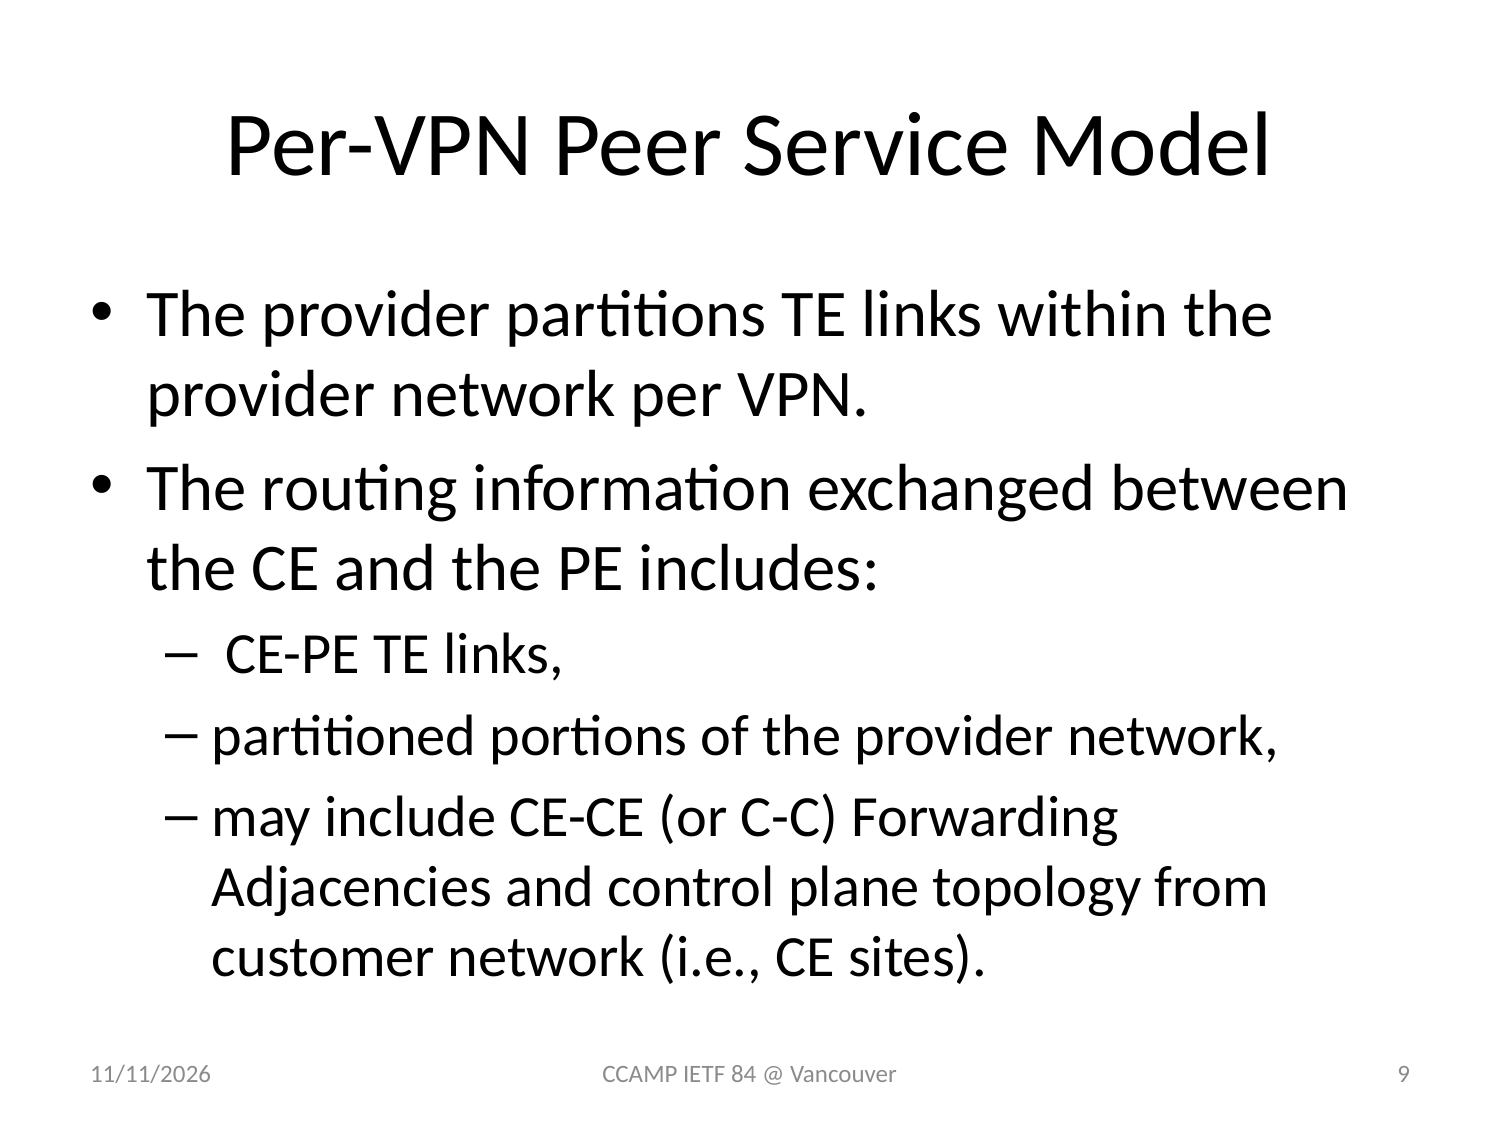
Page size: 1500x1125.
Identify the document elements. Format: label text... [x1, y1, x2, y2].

footer CCAMP IETF 84 @ Vancouver [512, 1042, 988, 1103]
list The provider partitions TE links within the provider network per VPN. The routing information exchanged between the CE and the PE includes: CE-PE TE links, partitioned portions of the provider network, may include CE-CE (or C-C) Forwarding Adjacencies and control plane topology from customer network (i.e., CE sites). [75, 262, 1425, 1005]
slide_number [75, 1042, 425, 1103]
slide_number 9 [1074, 1042, 1425, 1103]
title Per-VPN Peer Service Model [75, 45, 1425, 233]
